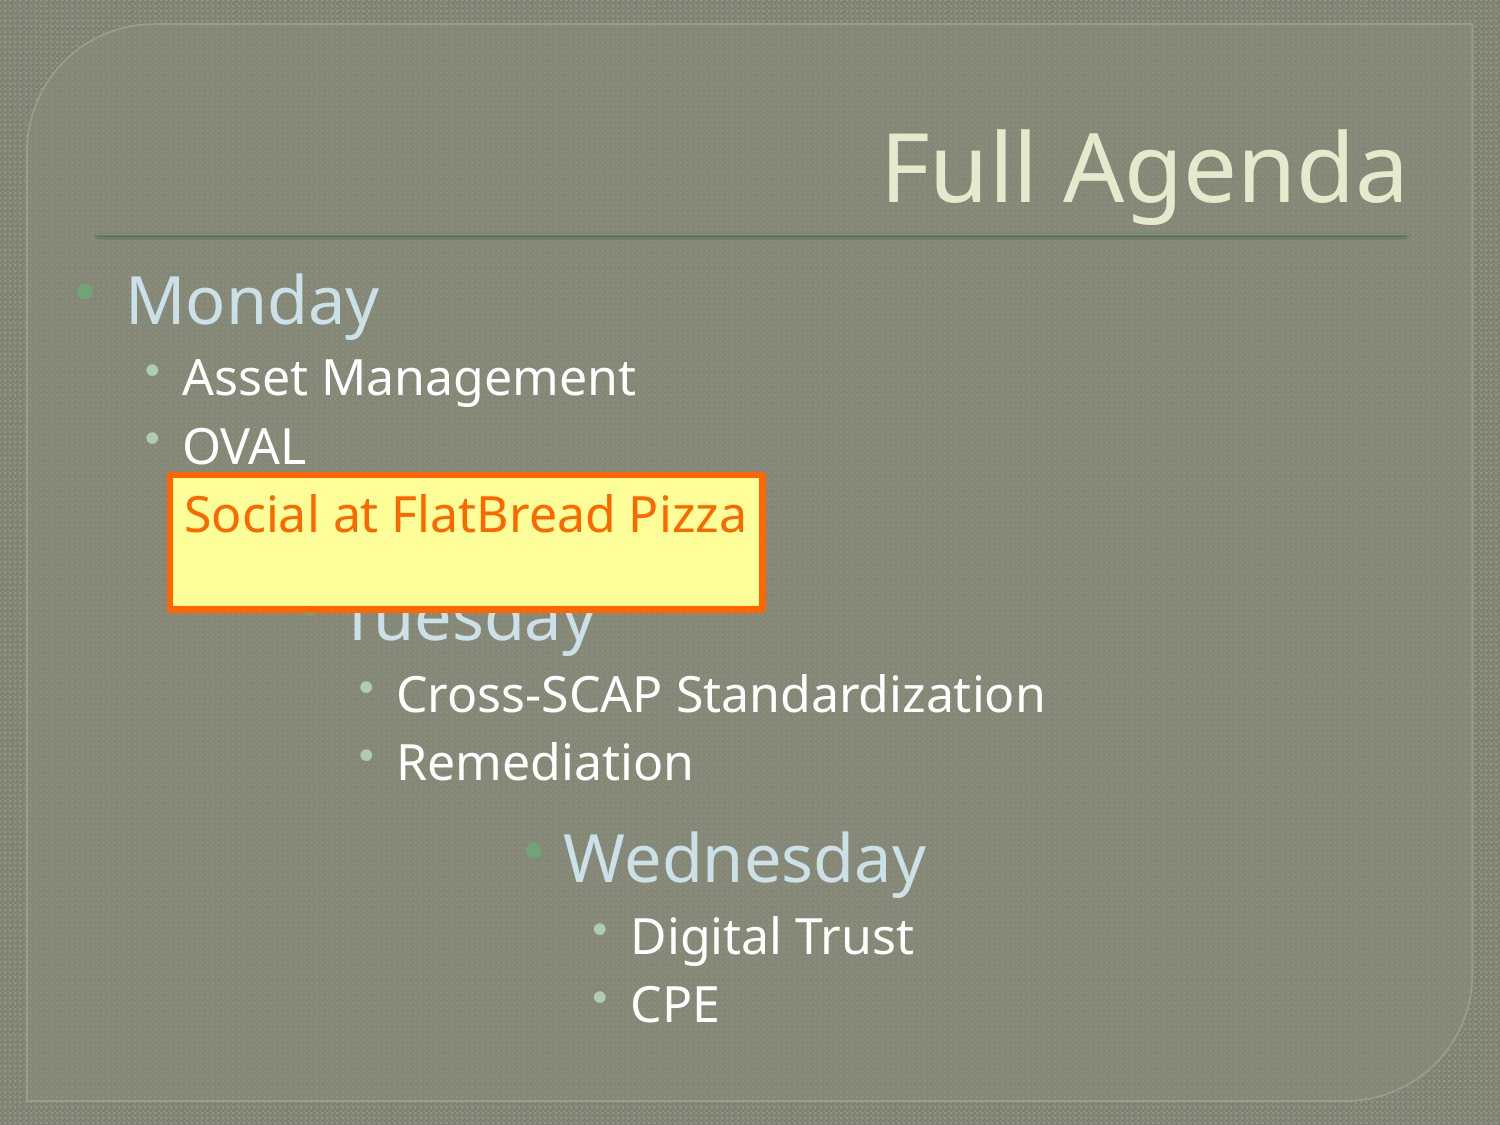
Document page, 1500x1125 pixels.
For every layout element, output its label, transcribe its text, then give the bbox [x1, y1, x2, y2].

title Full Agenda [75, 41, 1425, 230]
text_box Social at FlatBread Pizza [169, 474, 763, 610]
list Monday Asset Management OVAL Tuesday Cross-SCAP Standardization Remediation Wednesday Digital Trust CPE [62, 249, 1463, 1075]
